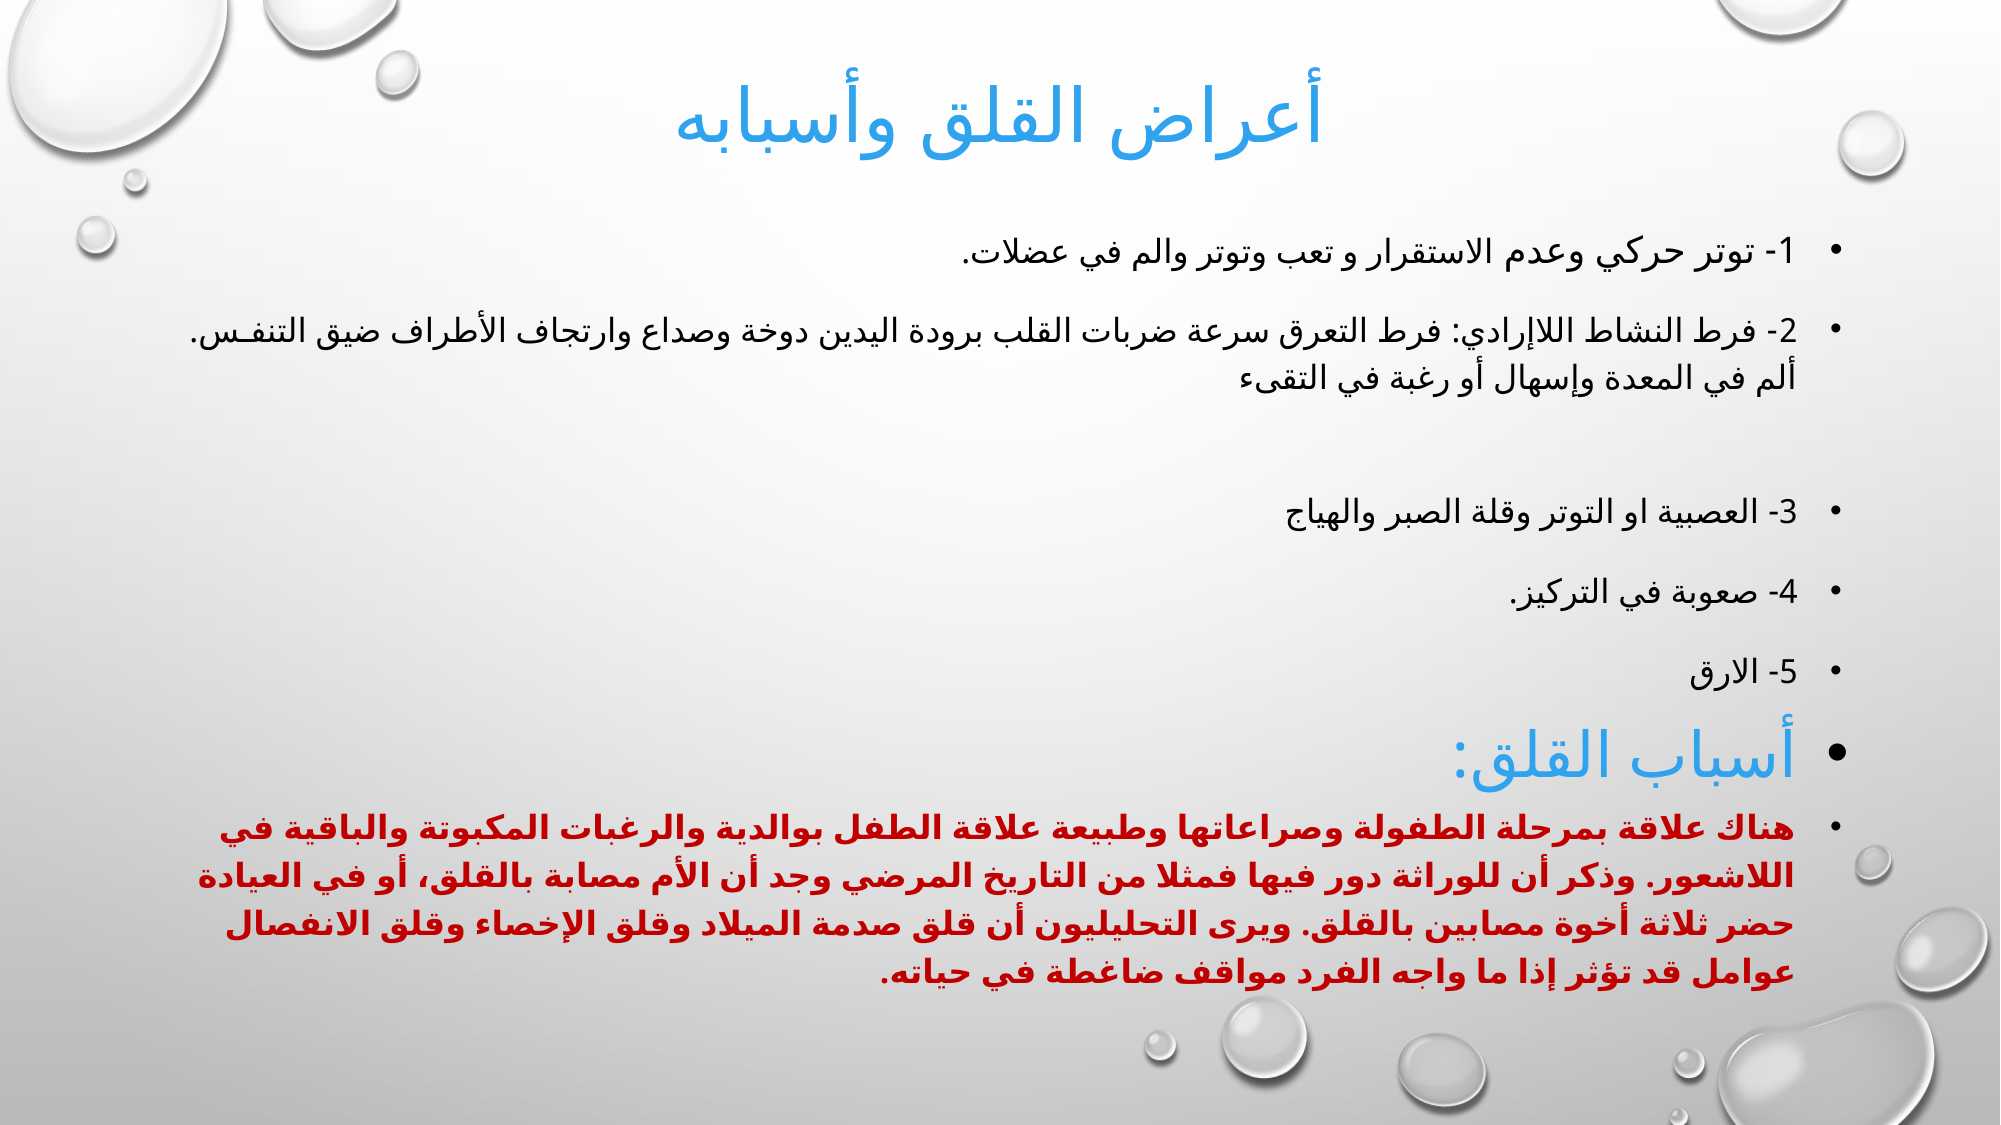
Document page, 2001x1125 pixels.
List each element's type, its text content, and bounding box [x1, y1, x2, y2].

list 1- توتر حركي وعدم الاستقرار و تعب وتوتر والم في عضلات. 2- فرط النشاط اللاإرادي: فرط التعرق سرعة ضربات القلب برودة اليدين دوخة وصداع وارتجاف الأطراف ضيق التنفـس. ألم في المعدة وإسهال أو رغبة في التقىء 3- العصبية او التوتر وقلة الصبر والهياج 4- صعوبة في التركيز. 5- الارق أسباب القلق: هناك علاقة بمرحلة الطفولة وصراعاتها وطبيعة علاقة الطفل بوالدية والرغبات المكبوتة والباقية في اللاشعور. وذكر أن للوراثة دور فيها فمثلا من التاريخ المرضي وجد أن الأم مصابة بالقلق، أو في العيادة حضر ثلاثة أخوة مصابين بالقلق. ويرى التحليليون أن قلق صدمة الميلاد وقلق الإخصاء وقلق الانفصال عوامل قد تؤثر إذا ما واجه الفرد مواقف ضاغطة في حياته. [150, 210, 1851, 1010]
picture [0, 0, 2000, 1125]
title أعراض القلق وأسبابه [149, 64, 1851, 172]
